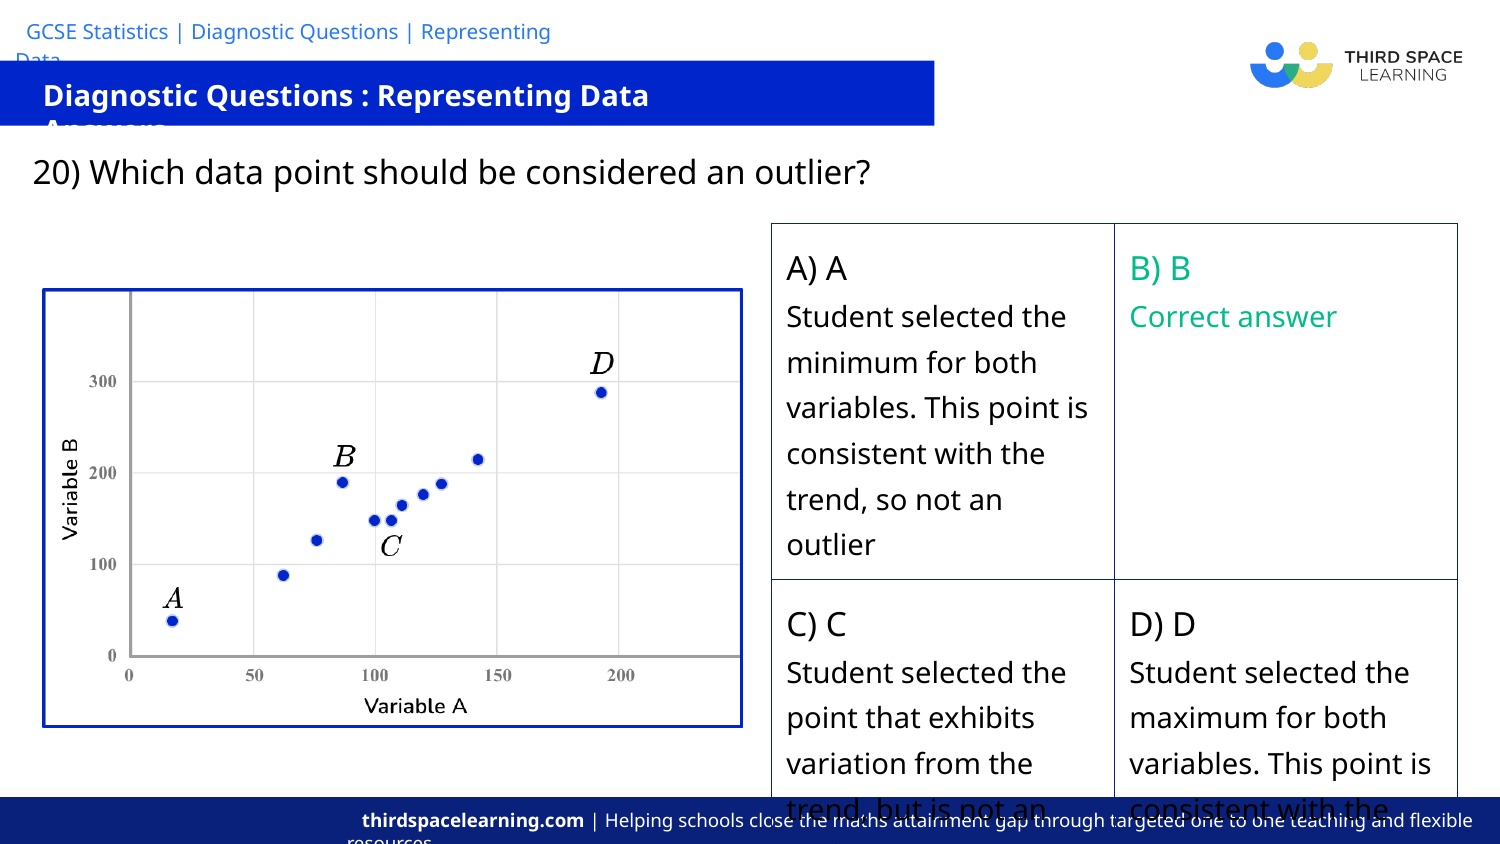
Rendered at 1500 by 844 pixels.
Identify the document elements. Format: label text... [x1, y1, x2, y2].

picture [1250, 33, 1465, 99]
text_box Diagnostic Questions : Representing Data Answers [27, 61, 778, 162]
picture [42, 287, 743, 728]
table_cell D) D Student selected the maximum for both variables. This point is consistent with the trend, so not an outlier [1115, 580, 1457, 844]
table_header 20) Which data point should be considered an outlier? [19, 142, 1474, 201]
table_header B) B Correct answer [1115, 224, 1457, 579]
table_cell C) C Student selected the point that exhibits variation from the trend, but is not an outlier [772, 580, 1114, 844]
table_header A) A Student selected the minimum for both variables. This point is consistent with the trend, so not an outlier [772, 224, 1114, 579]
